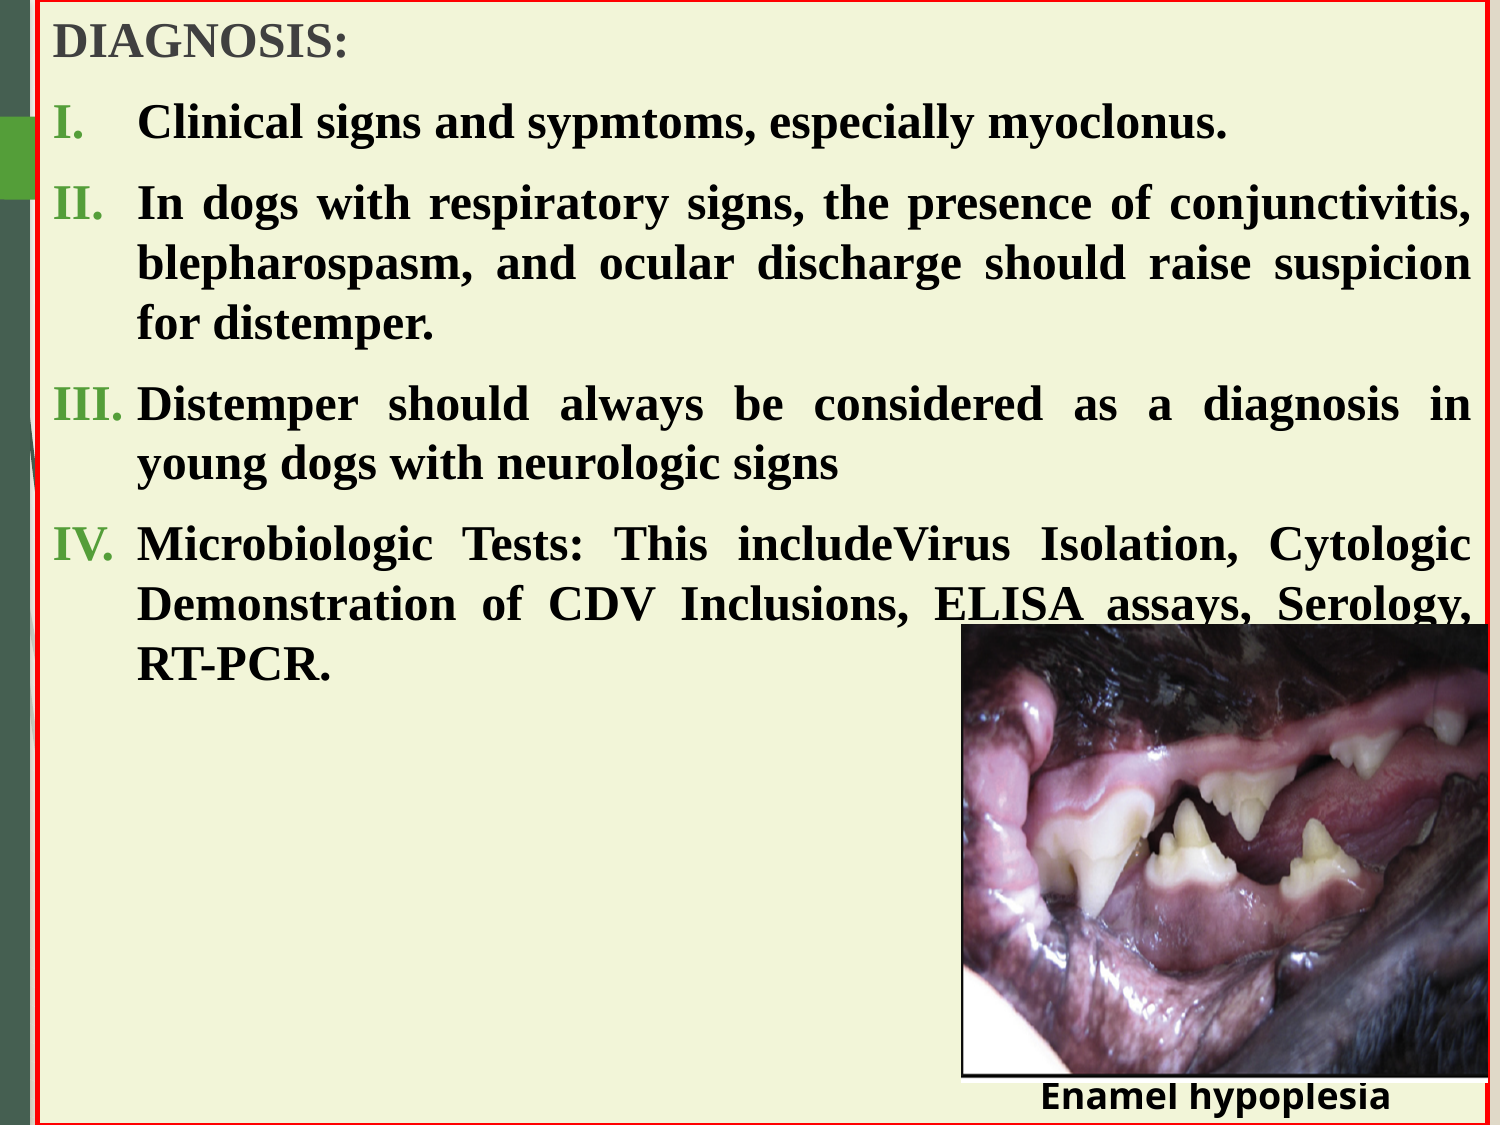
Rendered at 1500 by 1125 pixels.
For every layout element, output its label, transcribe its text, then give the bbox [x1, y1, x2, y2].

text_box Enamel hypoplesia [1024, 1090, 1475, 1125]
picture [961, 624, 1488, 1083]
list DIAGNOSIS: Clinical signs and sypmtoms, especially myoclonus. In dogs with respiratory signs, the presence of conjunctivitis, blepharospasm, and ocular discharge should raise suspicion for distemper. Distemper should always be considered as a diagnosis in young dogs with neurologic signs Microbiologic Tests: This includeVirus Isolation, Cytologic Demonstration of CDV Inclusions, ELISA assays, Serology, RT-PCR. [37, 0, 1488, 1125]
